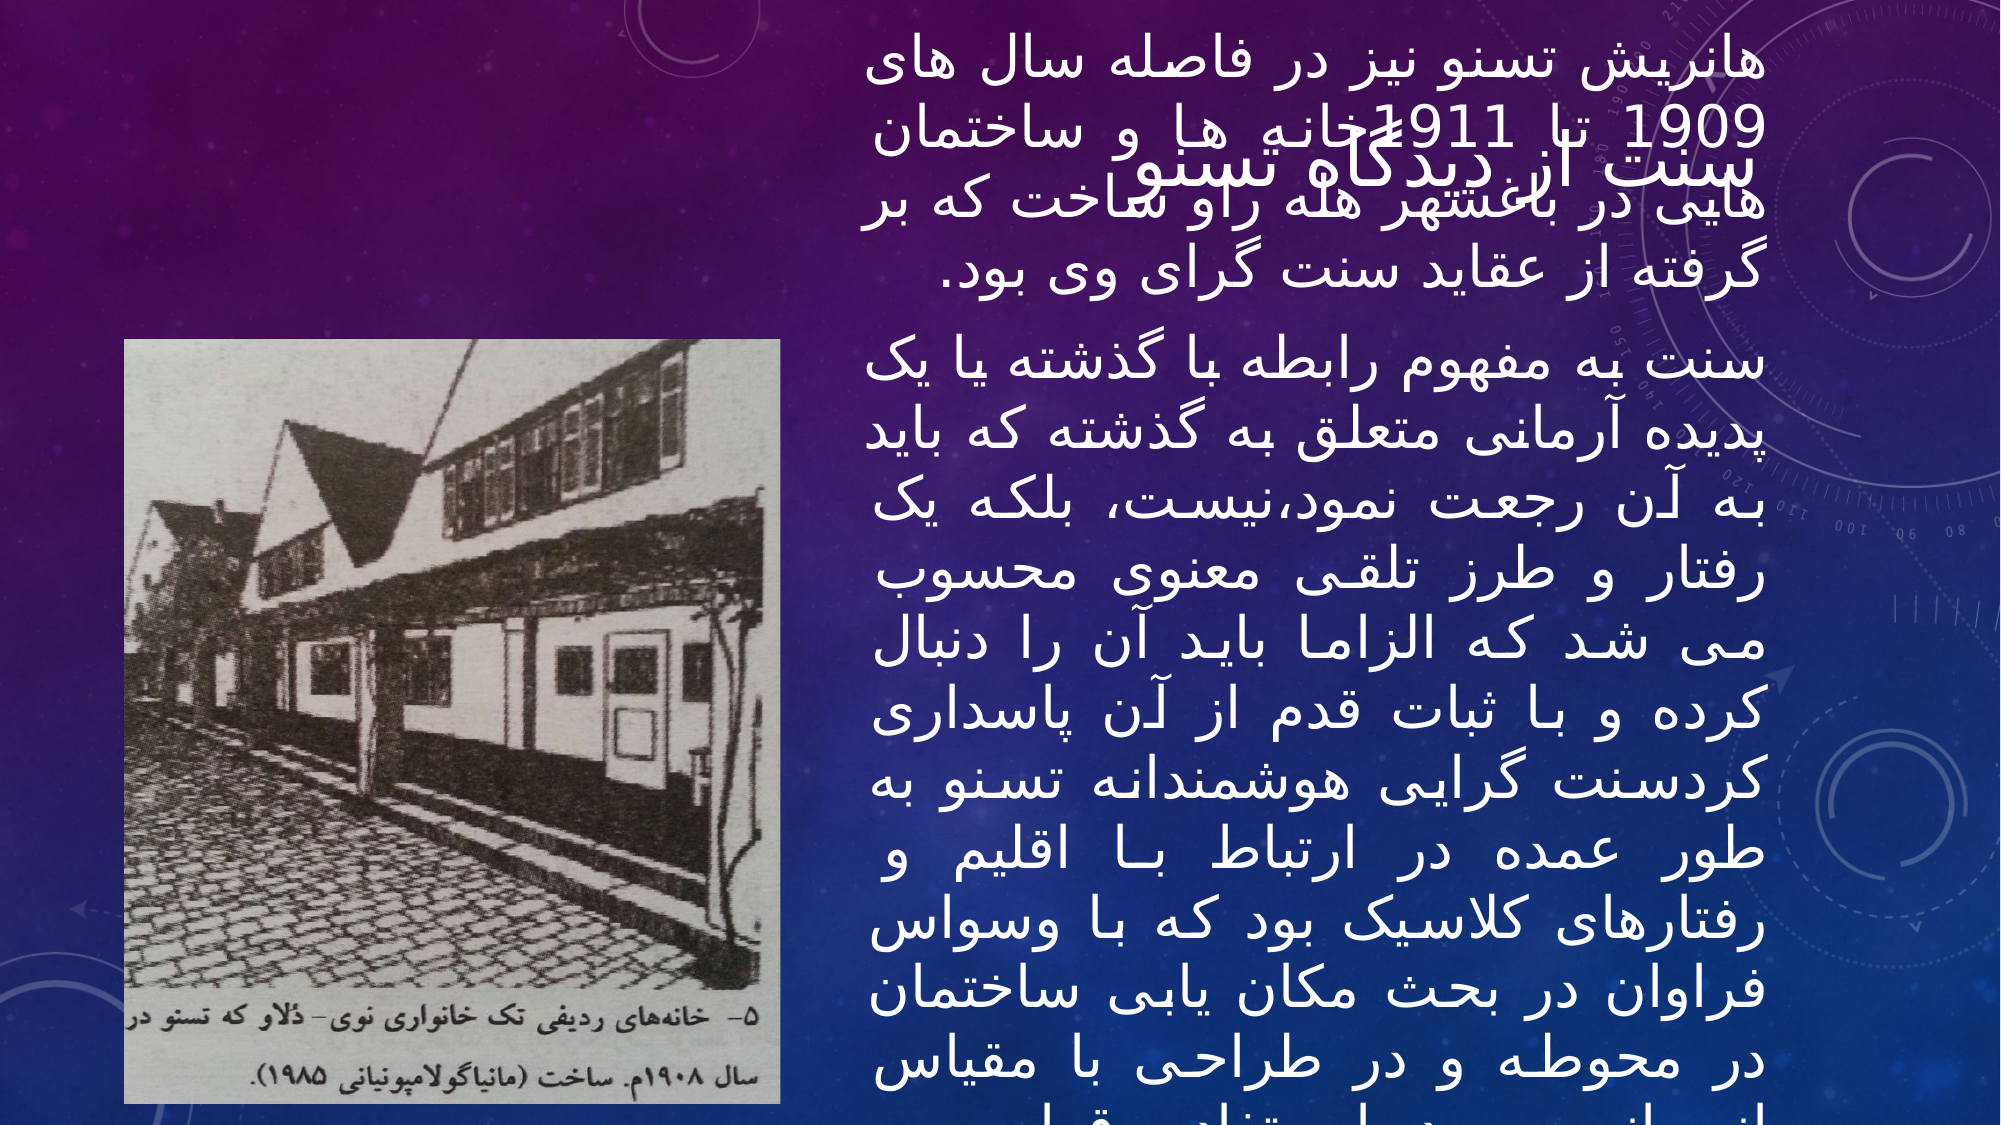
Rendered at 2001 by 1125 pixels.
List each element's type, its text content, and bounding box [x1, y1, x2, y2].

title سنت از دیدگاه تسنو [49, 47, 1775, 265]
picture [0, 0, 2001, 1125]
list هانریش تسنو نیز در فاصله سال های 1909 تا 1911خانه ها و ساختمان هایی در باغشهر هله راو ساخت که بر گرفته از عقاید سنت گرای وی بود. سنت به مفهوم رابطه با گذشته یا یک پدیده آرمانی متعلق به گذشته که باید به آن رجعت نمود،نیست، بلکه یک رفتار و طرز تلقی معنوی محسوب می شد که الزاما باید آن را دنبال کرده و با ثبات قدم از آن پاسداری کردسنت گرایی هوشمندانه تسنو به طور عمده در ارتباط با اقلیم و رفتارهای کلاسیک بود که با وسواس فراوان در بحث مکان یابی ساختمان در محوطه و در طراحی با مقیاس انسانی مورد استفاده قرار می گرفت. [846, 267, 1784, 982]
